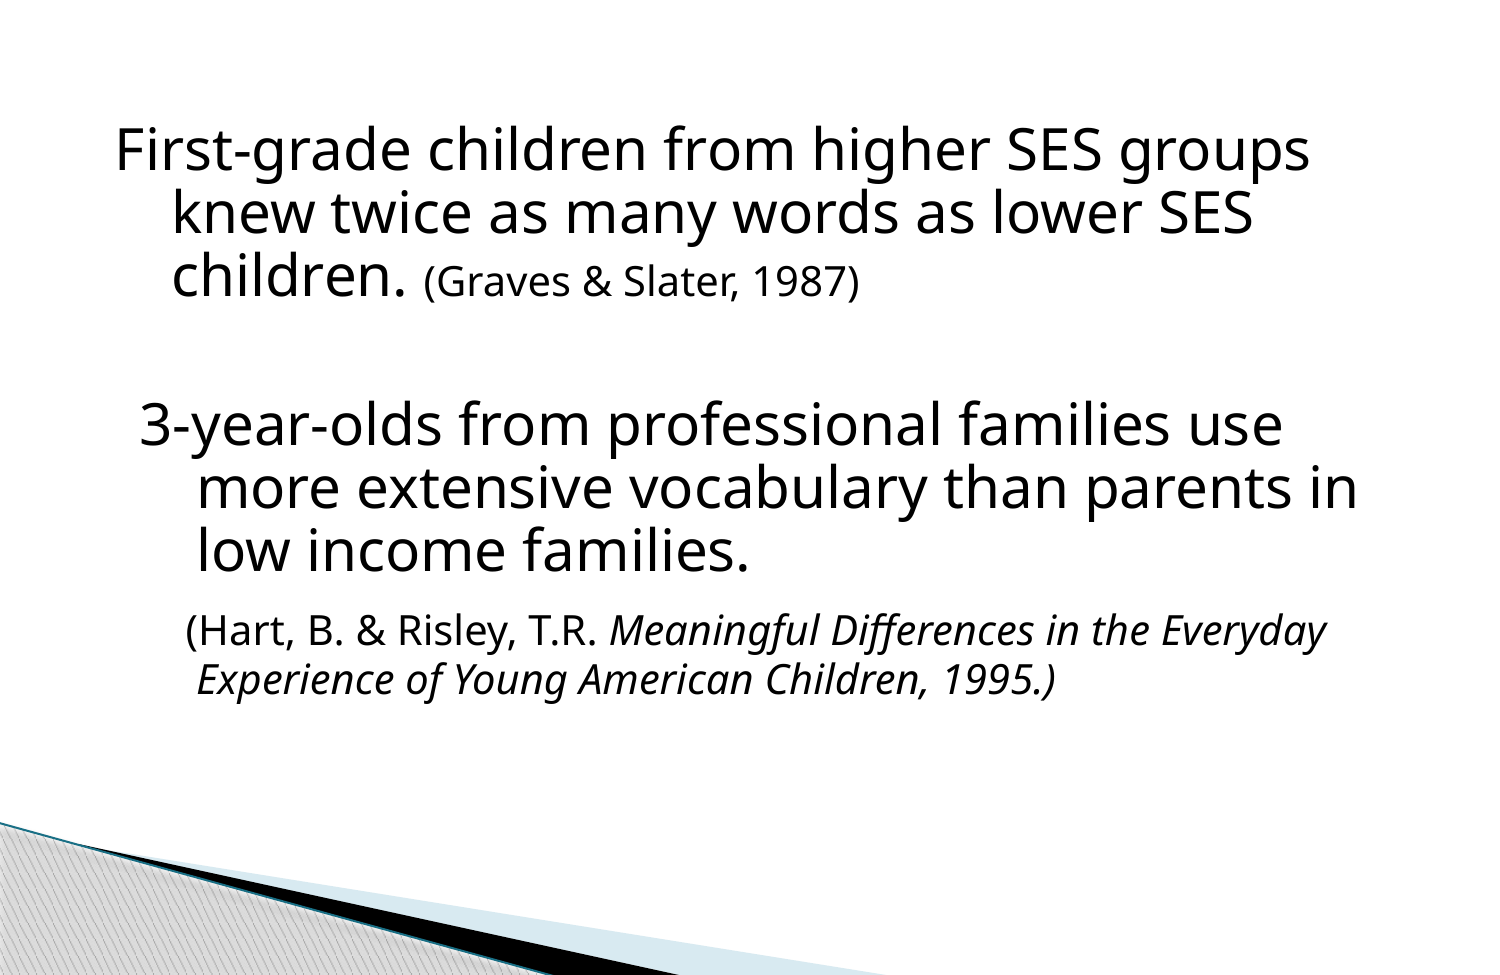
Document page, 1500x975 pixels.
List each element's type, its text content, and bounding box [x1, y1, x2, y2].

text_box First-grade children from higher SES groups knew twice as many words as lower SES children. (Graves & Slater, 1987) [100, 112, 1400, 325]
text_box 3-year-olds from professional families use more extensive vocabulary than parents in low income families. (Hart, B. & Risley, T.R. Meaningful Differences in the Everyday Experience of Young American Children, 1995.) [125, 387, 1375, 900]
